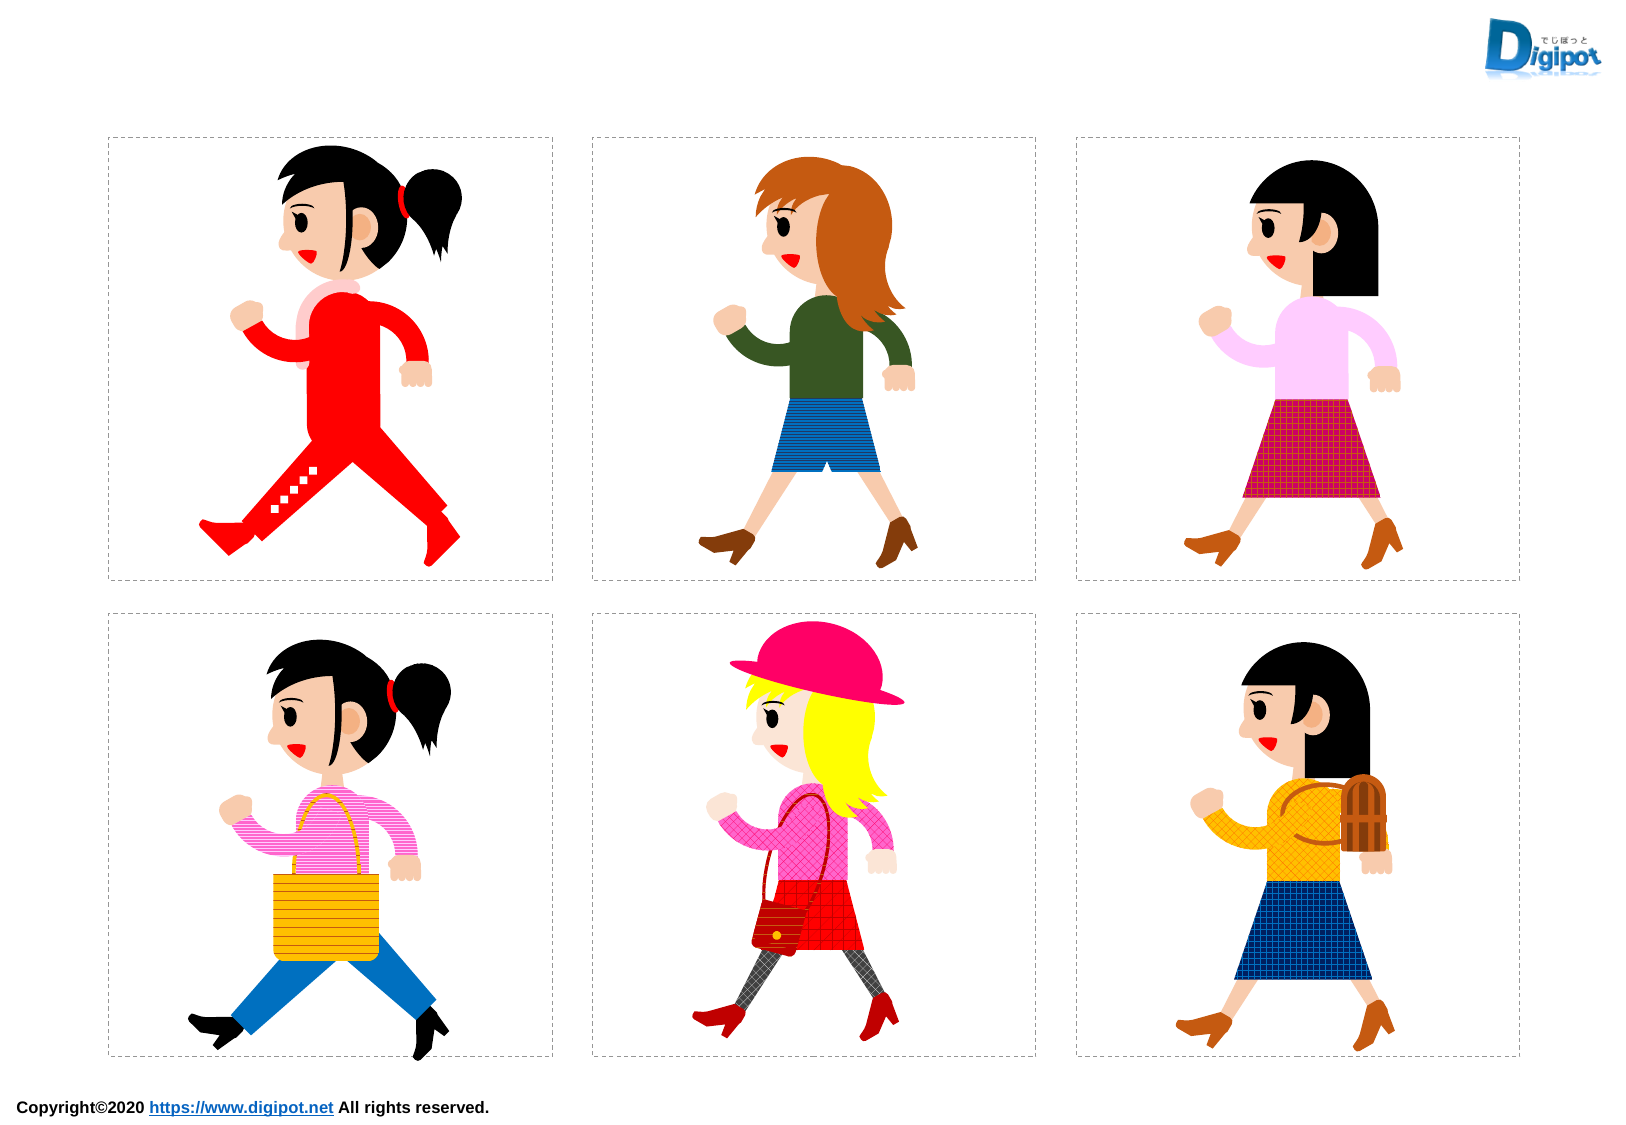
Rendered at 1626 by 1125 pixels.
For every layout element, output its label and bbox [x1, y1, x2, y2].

text_box [696, 622, 913, 1034]
picture [1485, 18, 1602, 82]
text_box [1179, 642, 1393, 1044]
text_box [209, 145, 477, 557]
text_box [198, 639, 466, 1051]
text_box [1188, 160, 1402, 562]
text_box [702, 156, 916, 560]
